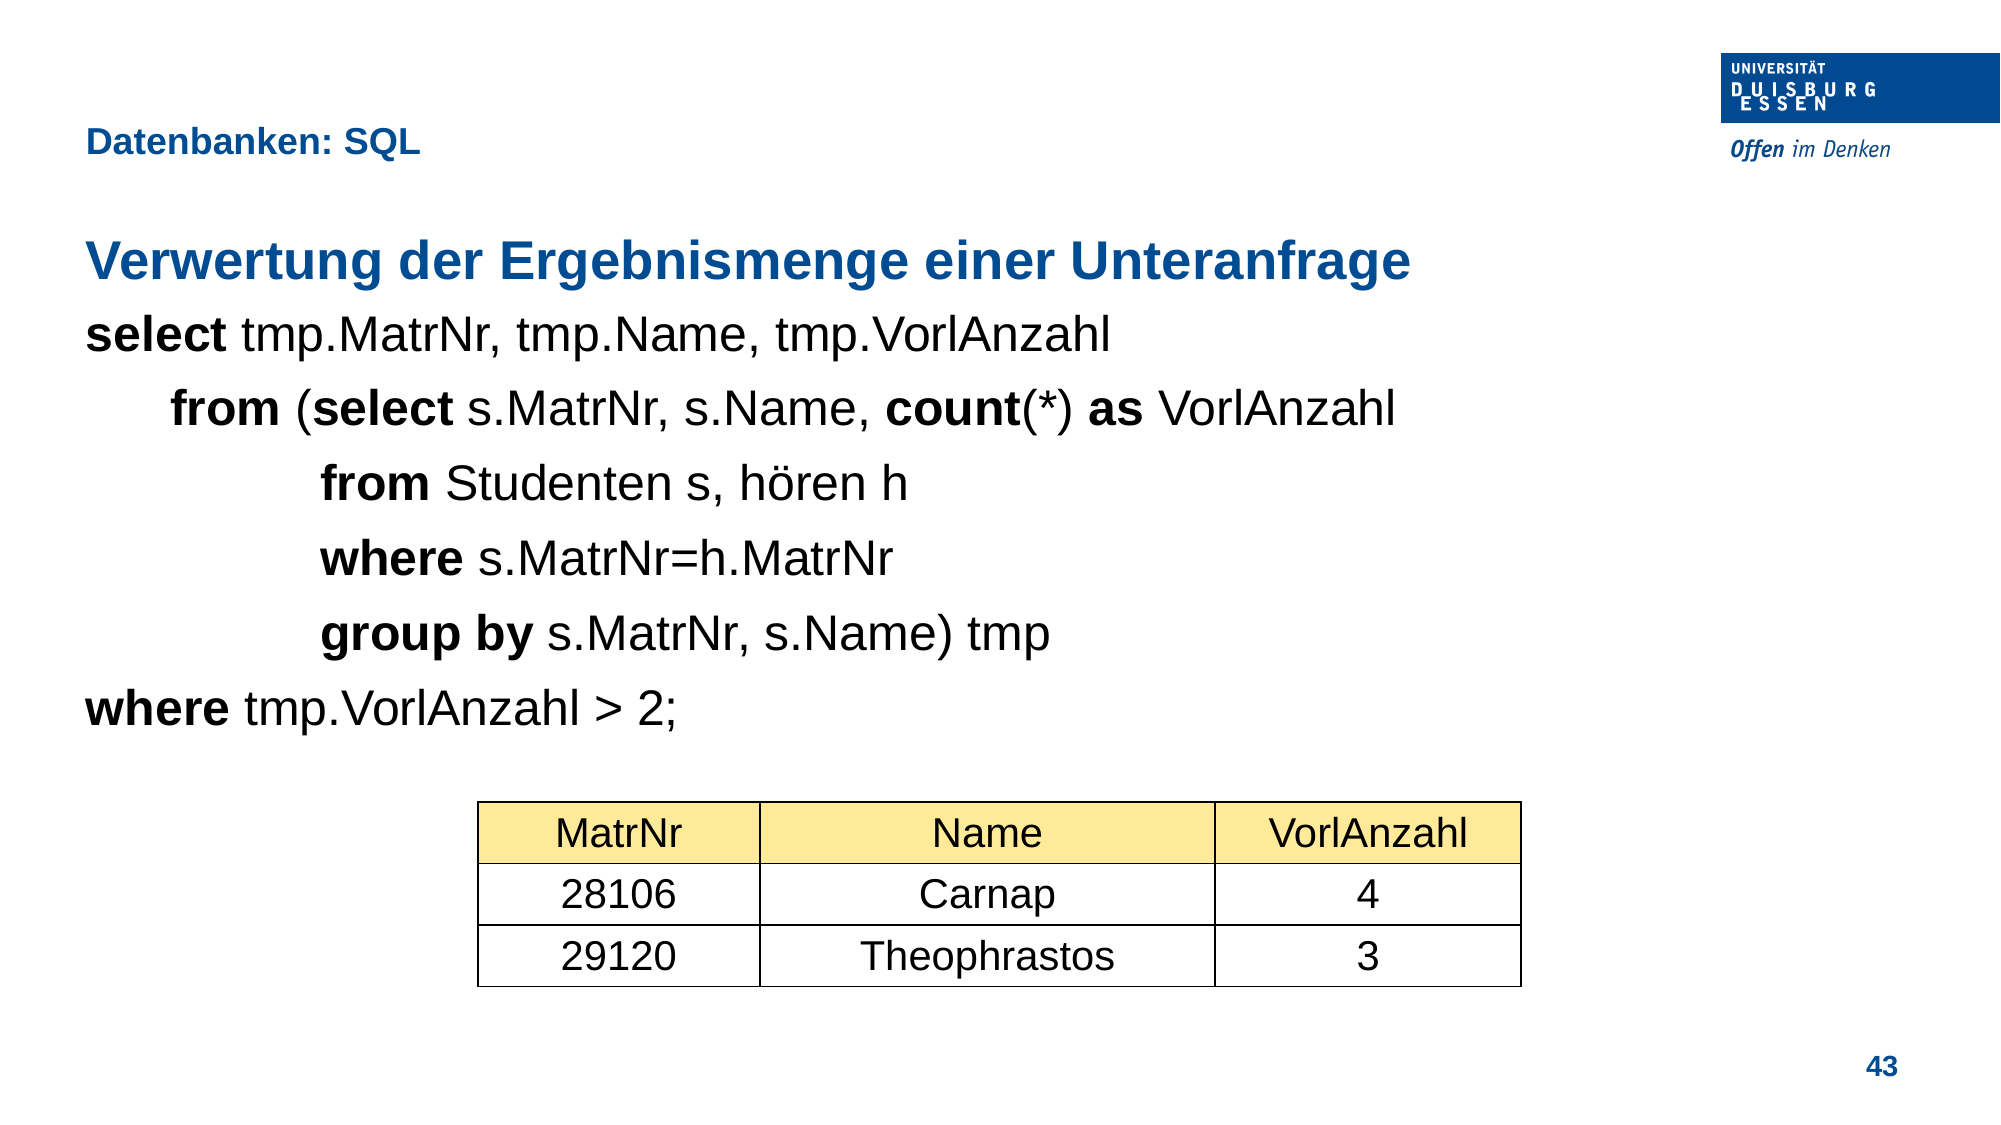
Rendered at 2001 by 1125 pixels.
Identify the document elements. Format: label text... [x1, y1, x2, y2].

table_cell Theophrastos [761, 926, 1214, 986]
list Verwertung der Ergebnismenge einer Unteranfrage [85, 225, 1696, 300]
table_header VorlAnzahl [1216, 803, 1520, 863]
slide_number 43 [1677, 1039, 1914, 1081]
table_cell 3 [1216, 926, 1520, 986]
table_cell 4 [1216, 864, 1520, 924]
table_header Name [761, 803, 1214, 863]
list select tmp.MatrNr, tmp.Name, tmp.VorlAnzahl from (select s.MatrNr, s.Name, count(*) as VorlAnzahl from Studenten s, hören h where s.MatrNr=h.MatrNr group by s.MatrNr, s.Name) tmp where tmp.VorlAnzahl > 2; [85, 300, 1914, 1040]
picture [1721, 53, 2000, 162]
list Datenbanken: SQL [85, 121, 1696, 163]
table_cell Carnap [761, 864, 1214, 924]
table_cell 28106 [479, 864, 759, 924]
table_header MatrNr [479, 803, 759, 863]
table_cell 29120 [479, 926, 759, 986]
